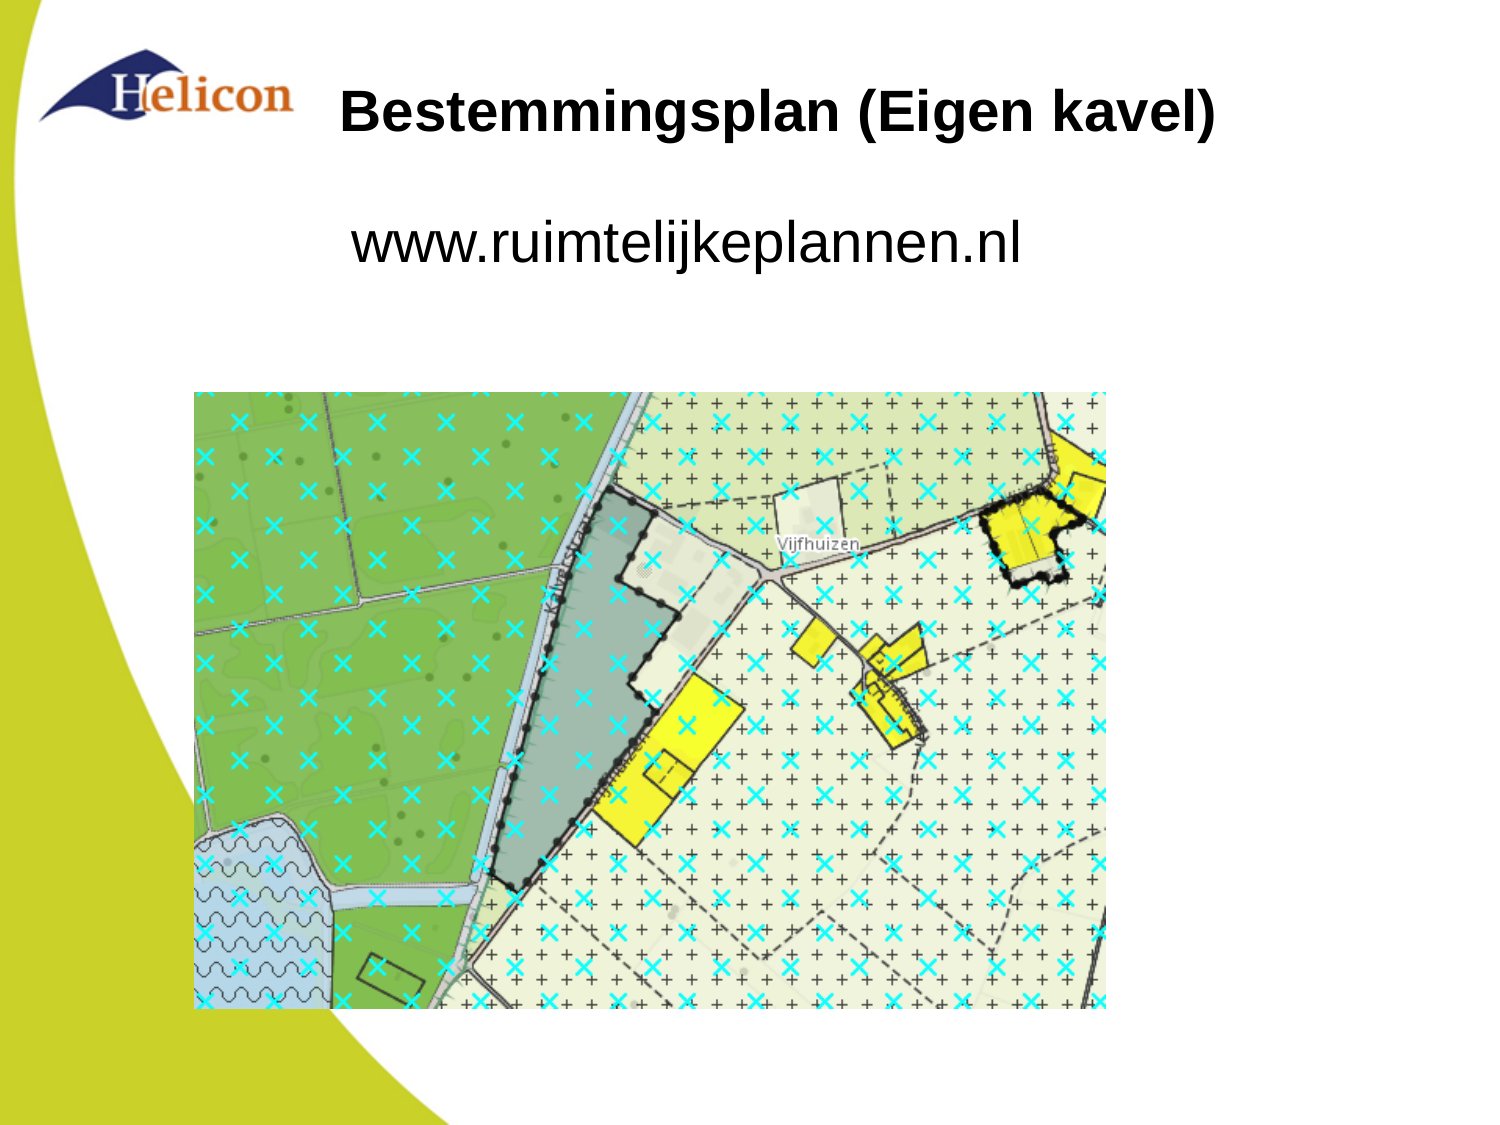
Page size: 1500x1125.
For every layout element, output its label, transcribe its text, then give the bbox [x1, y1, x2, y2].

title Bestemmingsplan (Eigen kavel) [324, 54, 1415, 161]
list www.ruimtelijkeplannen.nl [336, 196, 1425, 1005]
picture [0, 0, 1500, 1125]
